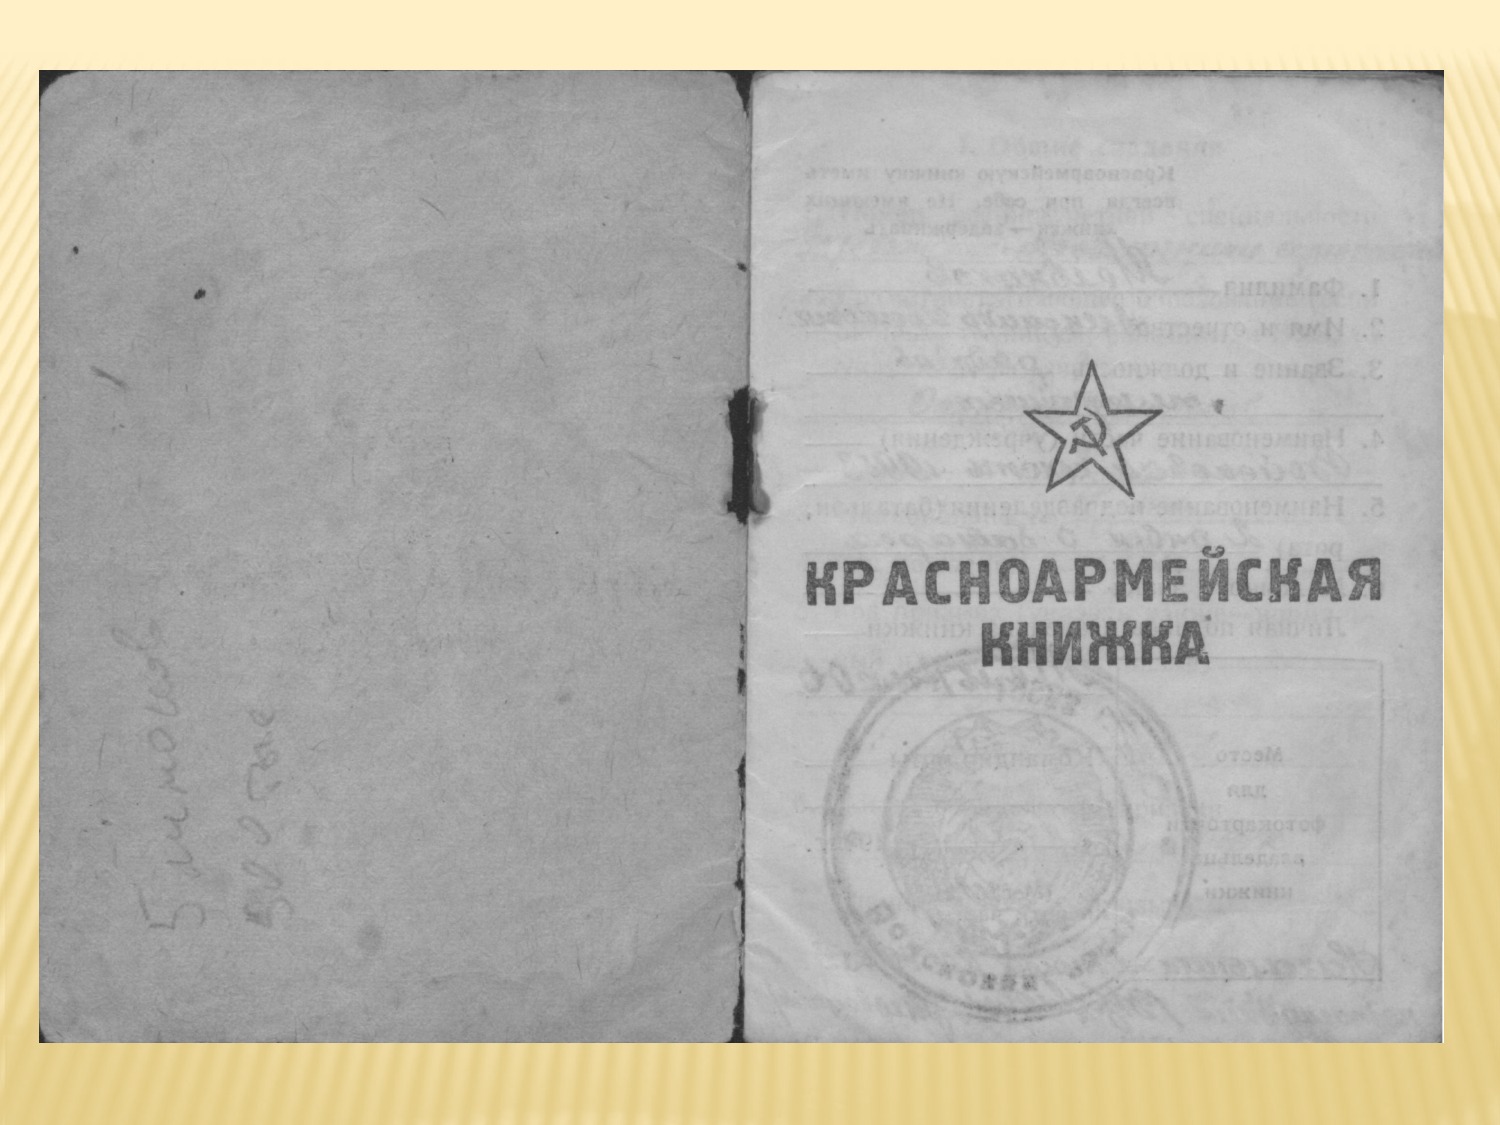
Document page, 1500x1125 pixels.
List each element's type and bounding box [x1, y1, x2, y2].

picture [39, 69, 1444, 1044]
